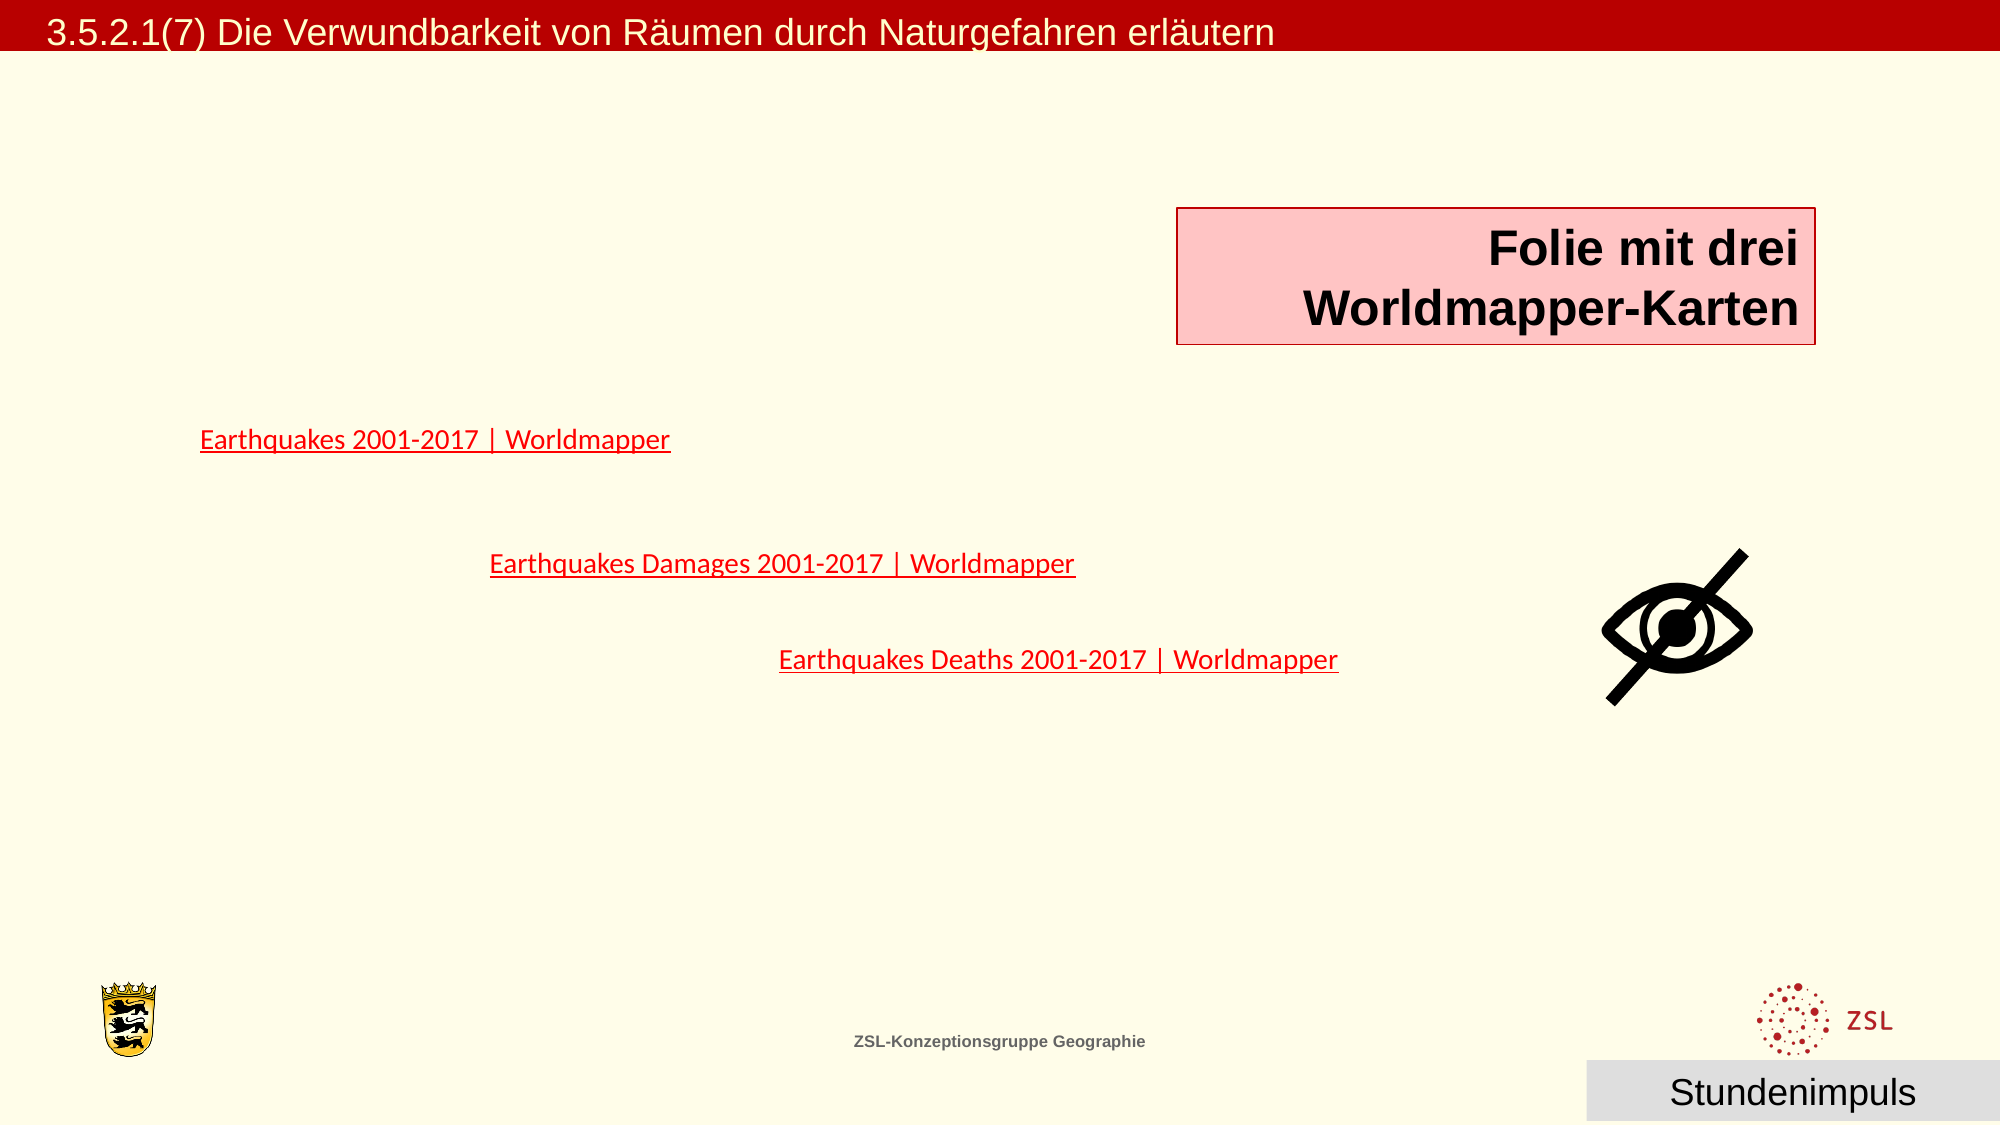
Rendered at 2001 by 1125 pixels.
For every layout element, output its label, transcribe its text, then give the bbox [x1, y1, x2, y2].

footer ZSL-Konzeptionsgruppe Geographie [704, 1023, 1296, 1083]
text_box Earthquakes 2001-2017 | Worldmapper [185, 412, 906, 463]
text_box Earthquakes Damages 2001-2017 | Worldmapper [294, 537, 1091, 588]
text_box Earthquakes Deaths 2001-2017 | Worldmapper [763, 632, 1535, 684]
text_box Folie mit drei Worldmapper-Karten [1177, 208, 1815, 345]
text_box Stundenimpuls [1586, 1060, 2000, 1121]
picture [99, 979, 158, 1059]
text_box 3.5.2.1(7) Die Verwundbarkeit von Räumen durch Naturgefahren erläutern [31, 0, 1355, 61]
picture [1586, 537, 1769, 719]
